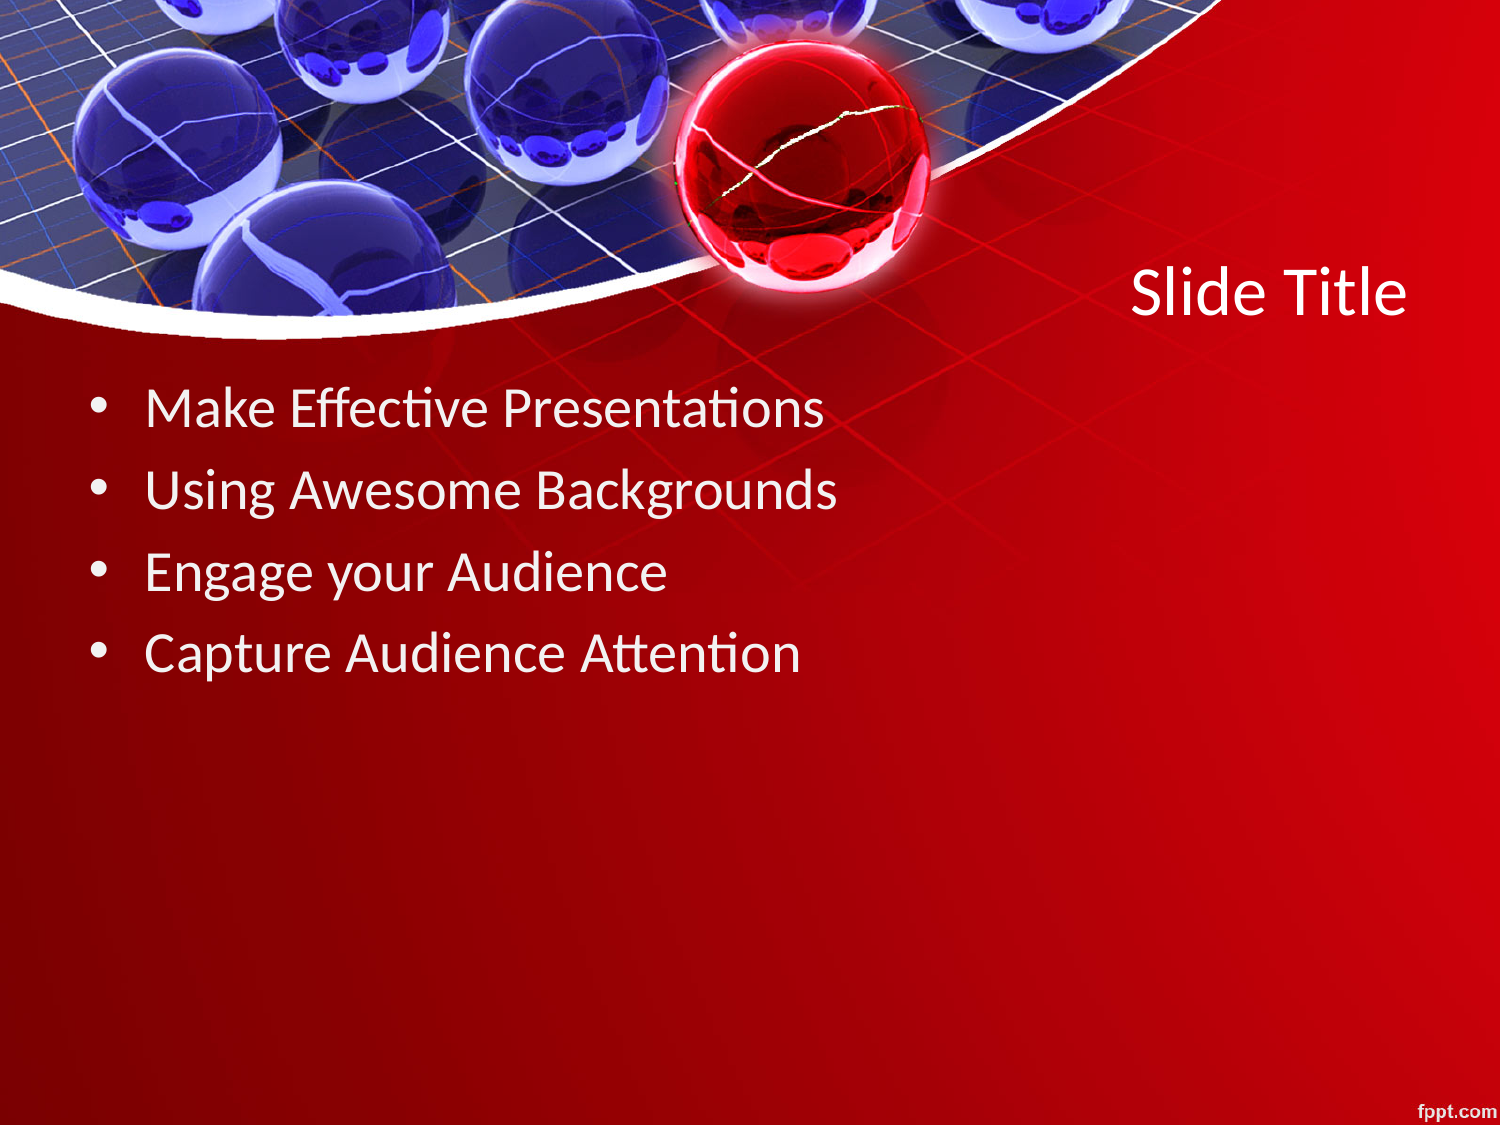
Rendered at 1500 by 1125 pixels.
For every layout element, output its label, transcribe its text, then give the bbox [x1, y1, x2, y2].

picture [0, 0, 1500, 1125]
list Make Effective Presentations Using Awesome Backgrounds Engage your Audience Capture Audience Attention [73, 362, 1424, 1064]
title Slide Title [73, 236, 1424, 338]
